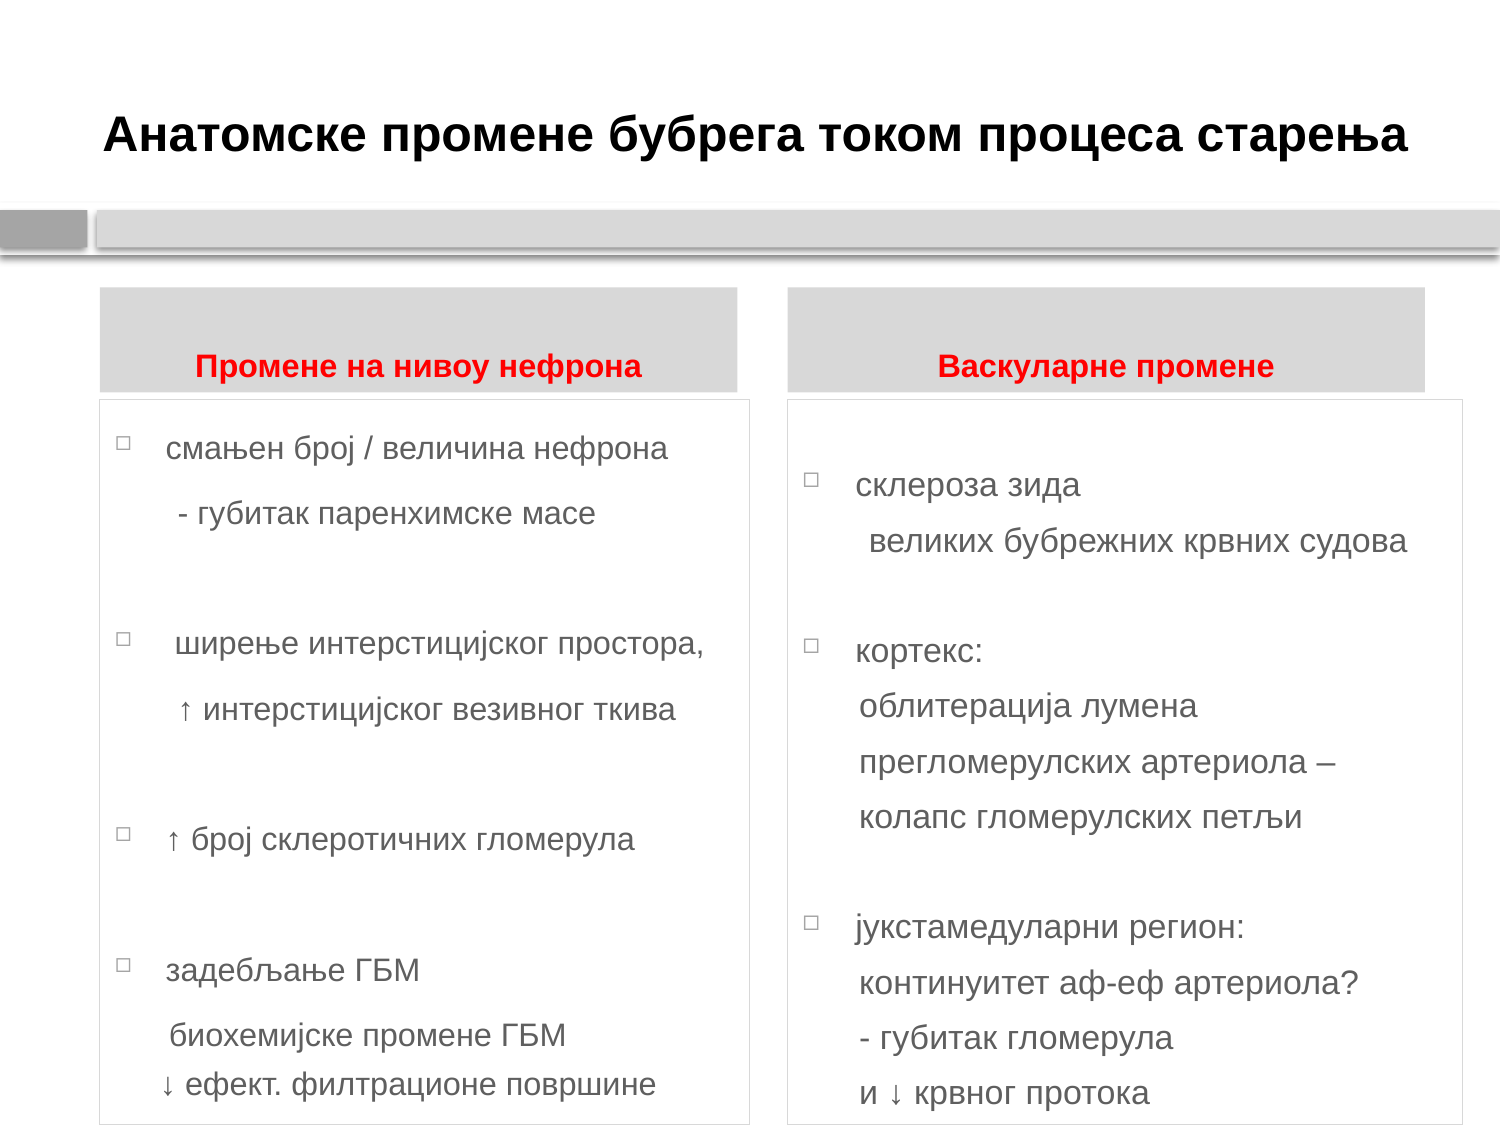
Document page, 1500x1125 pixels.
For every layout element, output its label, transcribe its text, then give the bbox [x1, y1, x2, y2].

list смањен број / величина нефрона - губитак паренхимске масе ширење интерстицијског простора, ↑ интерстицијског везивног ткива ↑ број склеротичних гломерула задебљање ГБМ биохемијске промене ГБМ ↓ ефект. филтрационе површине [99, 399, 750, 1125]
title Анатомске промене бубрега током процеса старења [87, 44, 1425, 188]
list Васкуларне промене [787, 287, 1425, 393]
list Промене на нивоу нефрона [99, 287, 738, 393]
list склероза зида великих бубрежних крвних судова кортекс: облитерација лумена прегломерулских артериола – колапс гломерулских петљи јукстамедуларни регион: континуитет аф-еф артериола? - губитак гломерула и ↓ крвног протока [787, 399, 1463, 1125]
